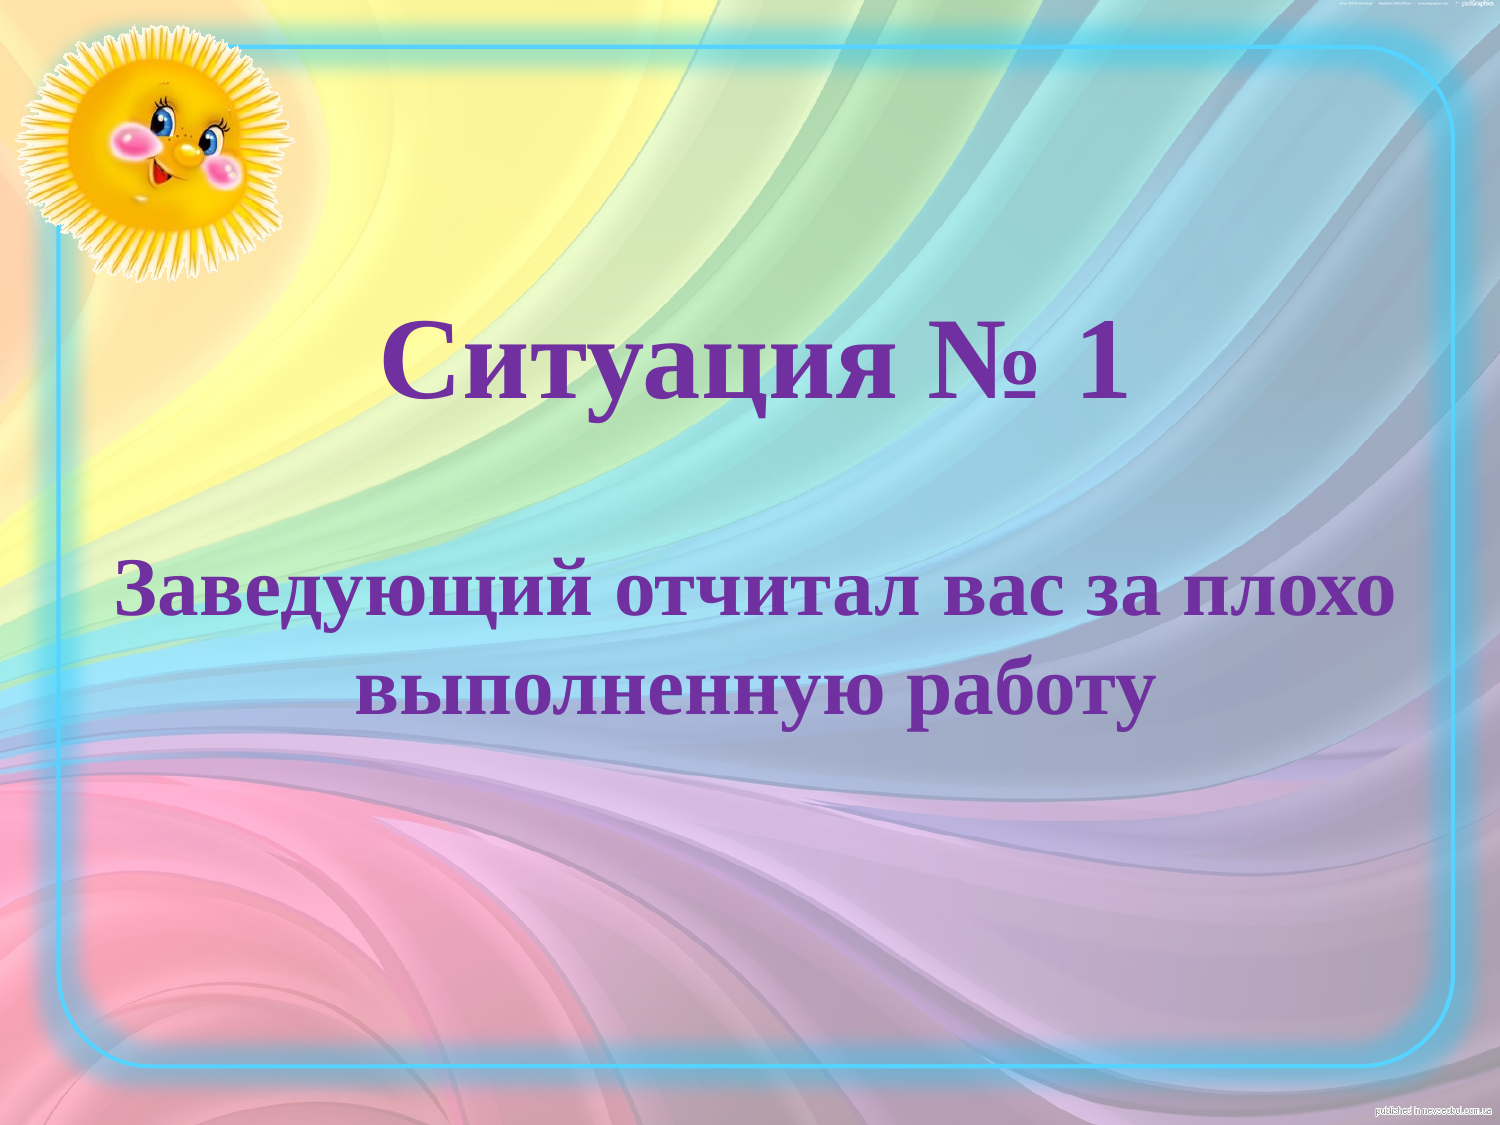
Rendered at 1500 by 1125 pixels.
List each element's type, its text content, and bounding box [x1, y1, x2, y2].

picture [11, 11, 340, 340]
title Ситуация № 1 Заведующий отчитал вас за плохо выполненную работу [76, 172, 1436, 1071]
